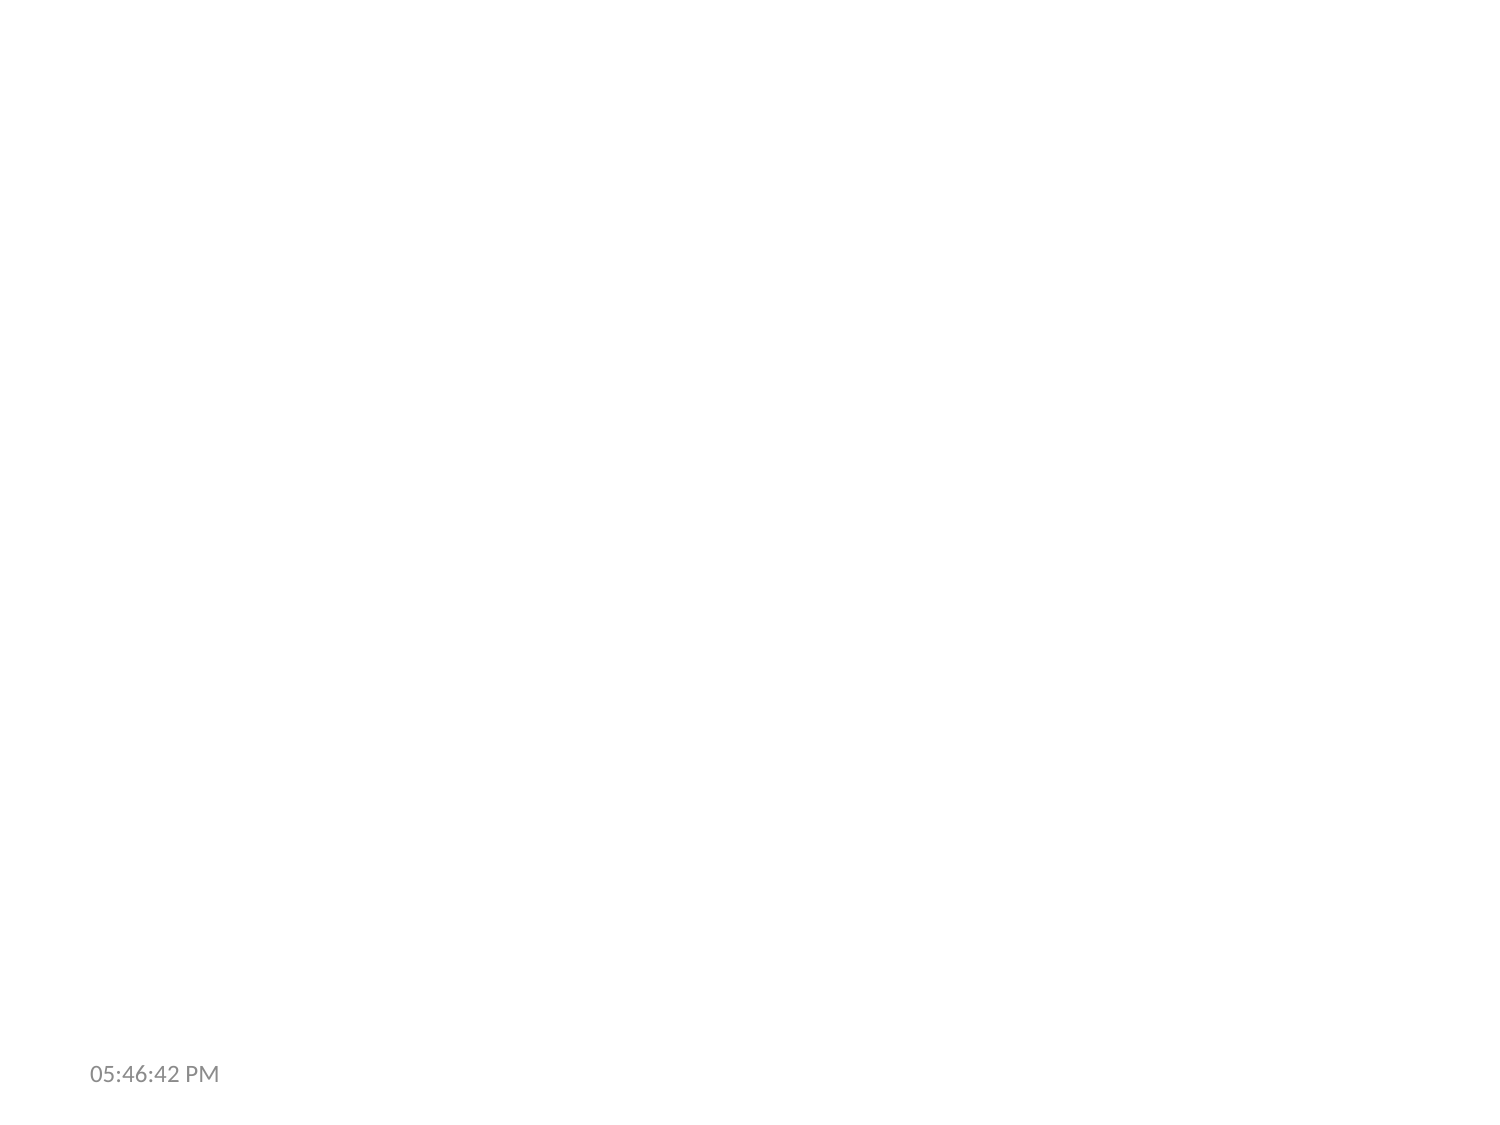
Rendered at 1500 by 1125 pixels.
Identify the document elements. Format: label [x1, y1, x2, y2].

slide_number [75, 1042, 425, 1103]
